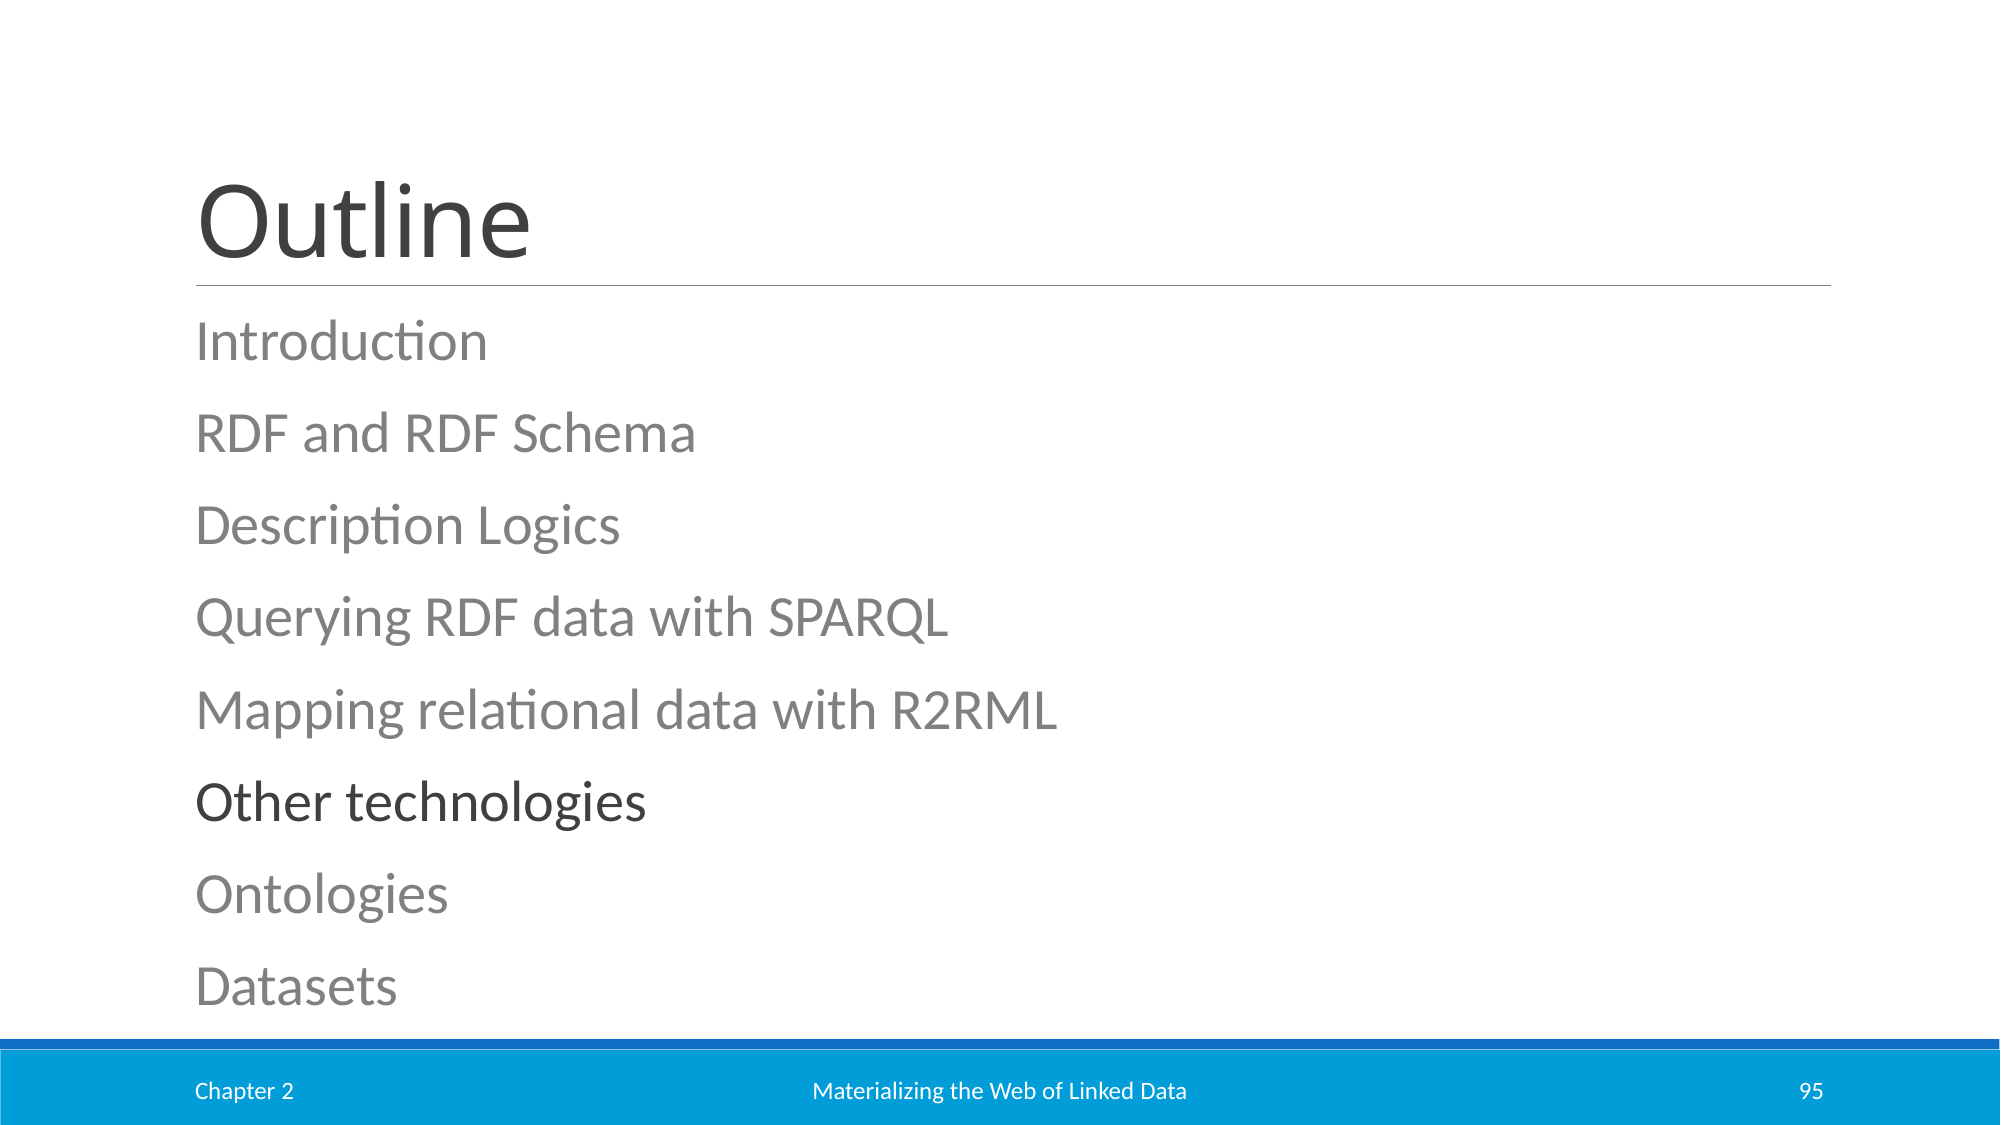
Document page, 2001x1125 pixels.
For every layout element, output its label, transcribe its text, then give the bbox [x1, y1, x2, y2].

footer Materializing the Web of Linked Data [604, 1059, 1396, 1120]
list Introduction RDF and RDF Schema Description Logics Querying RDF data with SPARQL Mapping relational data with R2RML Other technologies Ontologies Datasets [180, 302, 1830, 963]
slide_number Chapter 2 [180, 1059, 586, 1120]
slide_number 95 [1624, 1059, 1840, 1120]
title Outline [180, 47, 1830, 285]
